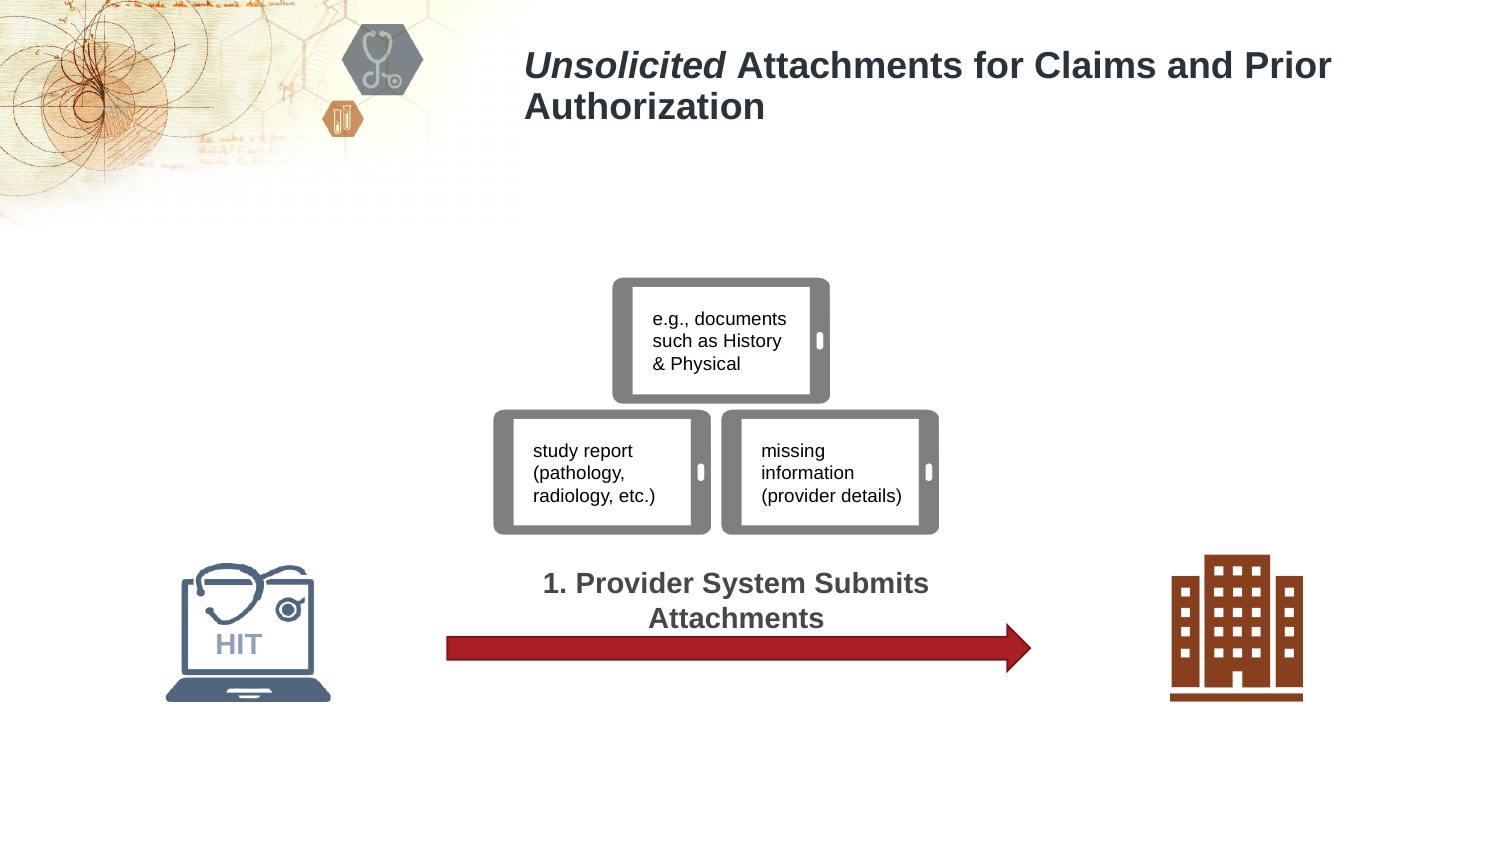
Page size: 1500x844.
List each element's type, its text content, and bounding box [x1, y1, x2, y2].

picture [720, 408, 939, 536]
text_box 1. Provider System Submits Attachments [449, 550, 1024, 641]
picture [612, 276, 830, 404]
picture [1169, 554, 1304, 703]
text_box [447, 625, 1031, 671]
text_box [164, 563, 332, 703]
list Unsolicited Attachments for Claims and Prior Authorization [512, 40, 1428, 86]
picture [0, 0, 529, 233]
picture [492, 408, 711, 536]
